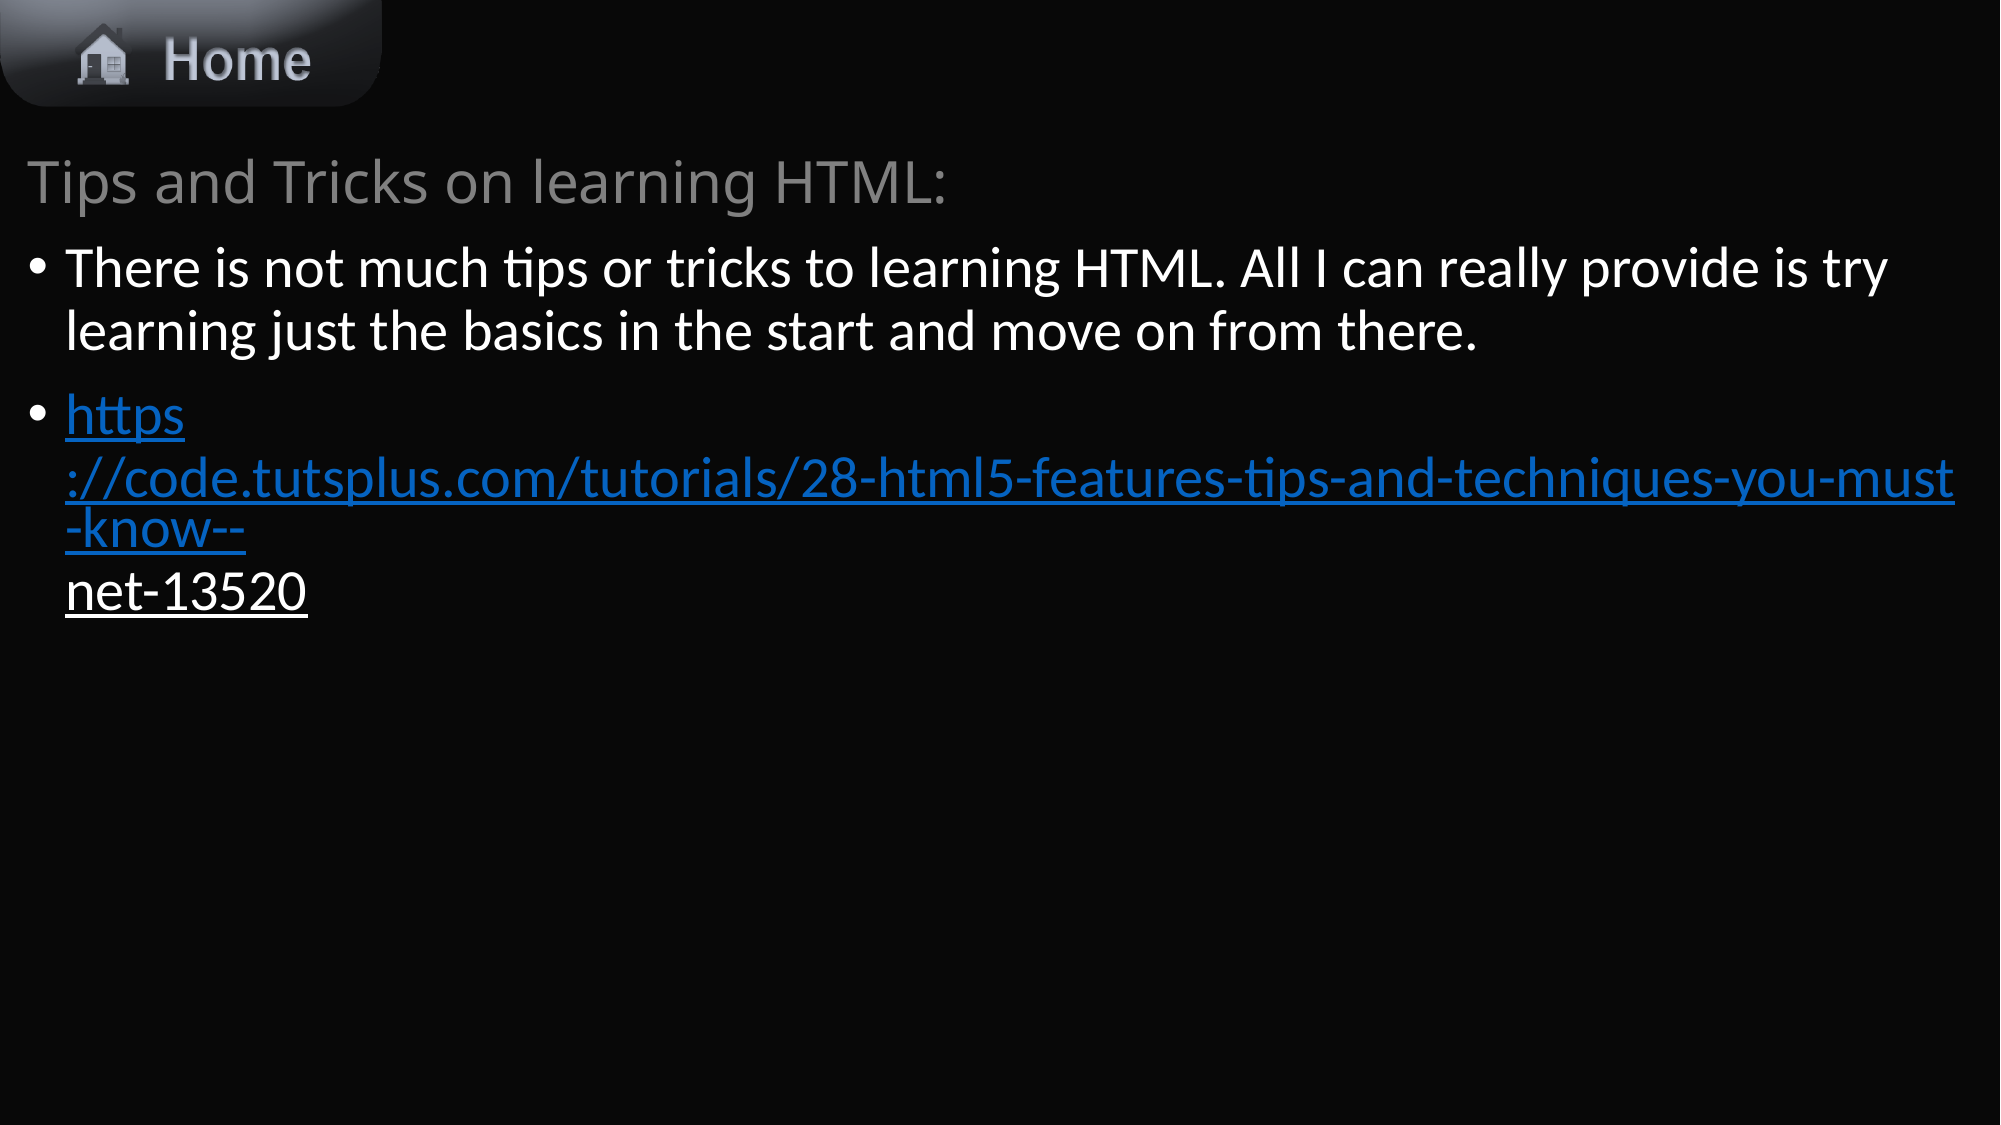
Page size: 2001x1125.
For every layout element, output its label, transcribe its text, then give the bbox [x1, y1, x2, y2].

picture [0, 0, 423, 133]
list Tips and Tricks on learning HTML: There is not much tips or tricks to learning HTML. All I can really provide is try learning just the basics in the start and move on from there. https://code.tutsplus.com/tutorials/28-html5-features-tips-and-techniques-you-must-know--net-13520 [12, 146, 1986, 1113]
